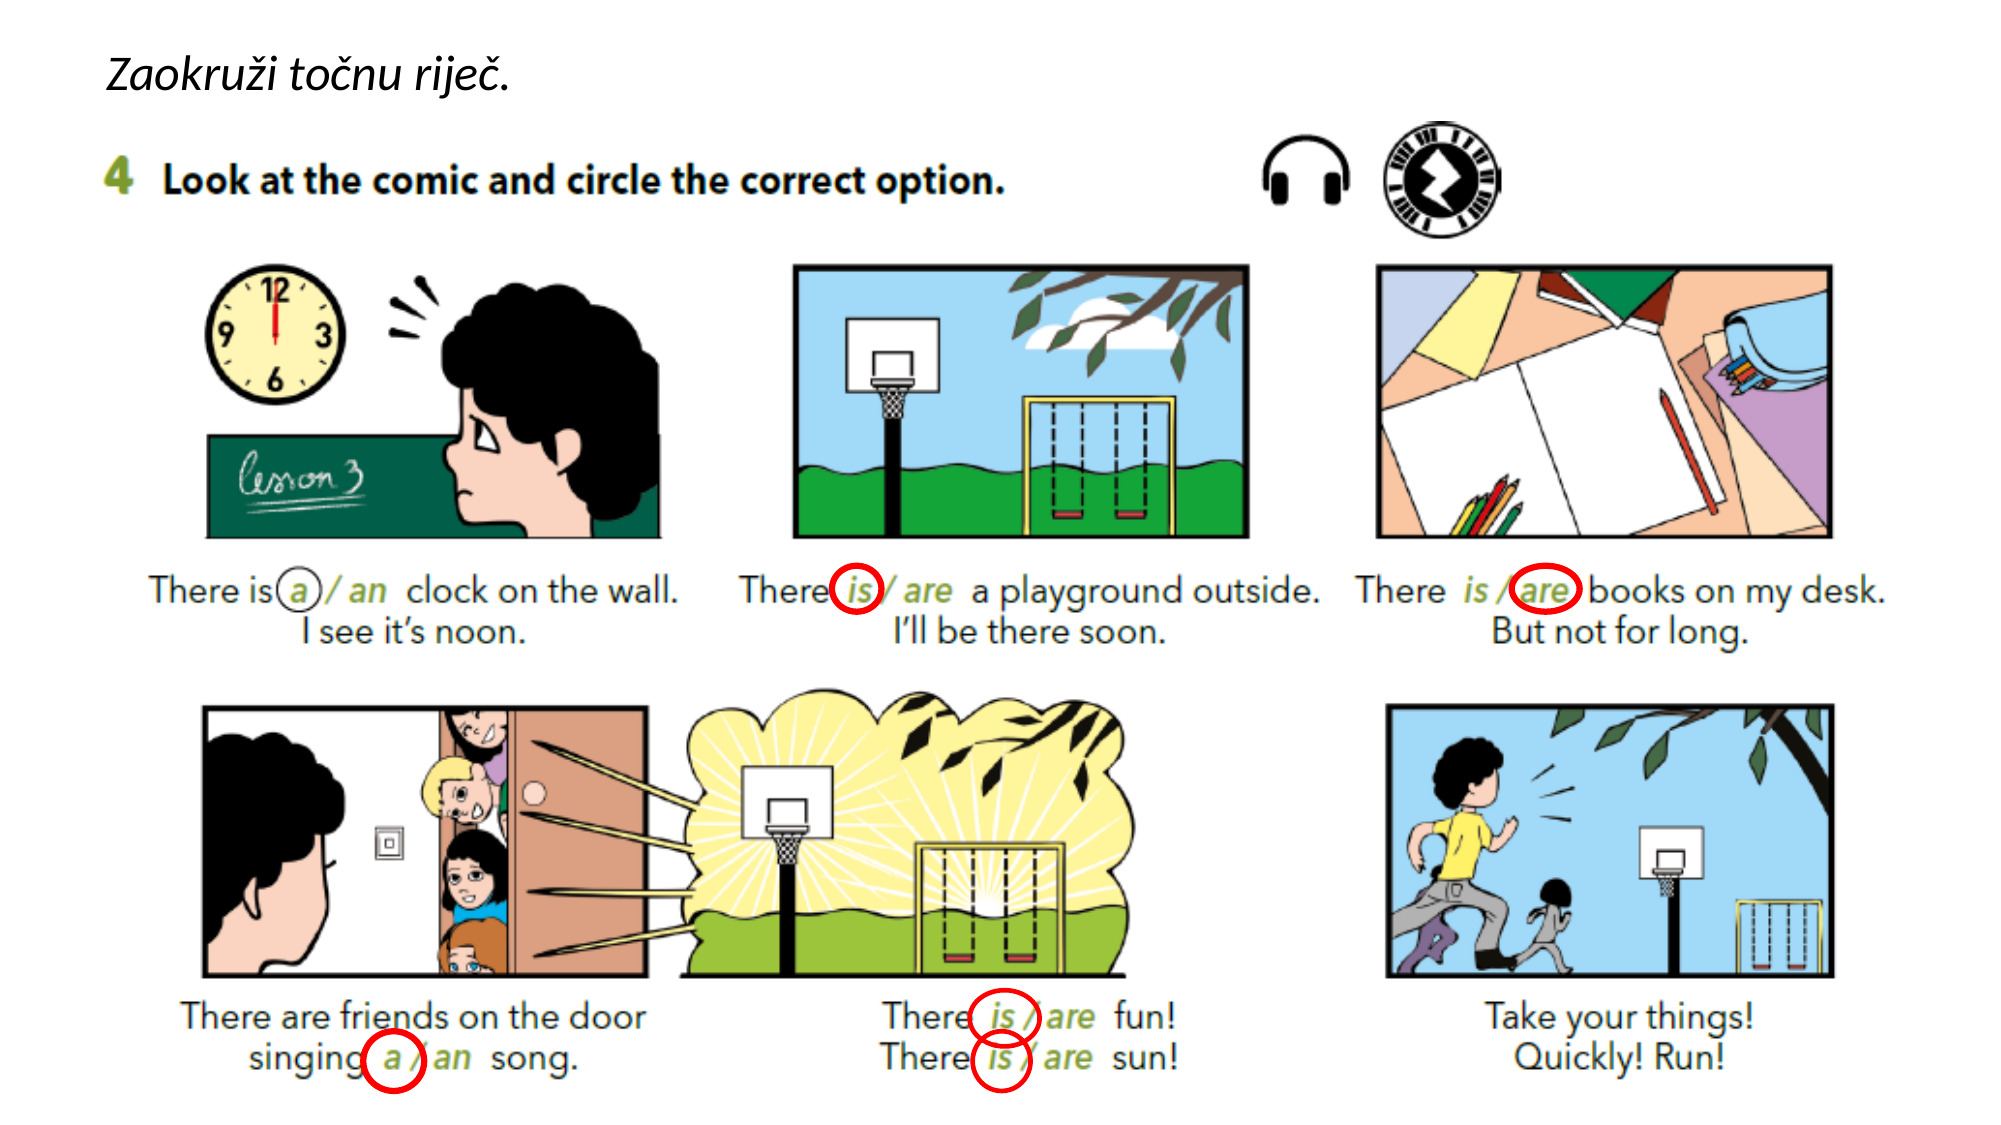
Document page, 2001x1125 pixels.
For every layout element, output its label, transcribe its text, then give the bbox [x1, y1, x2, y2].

text_box Zaokruži točnu riječ. [91, 32, 1871, 108]
picture [87, 121, 1920, 1095]
